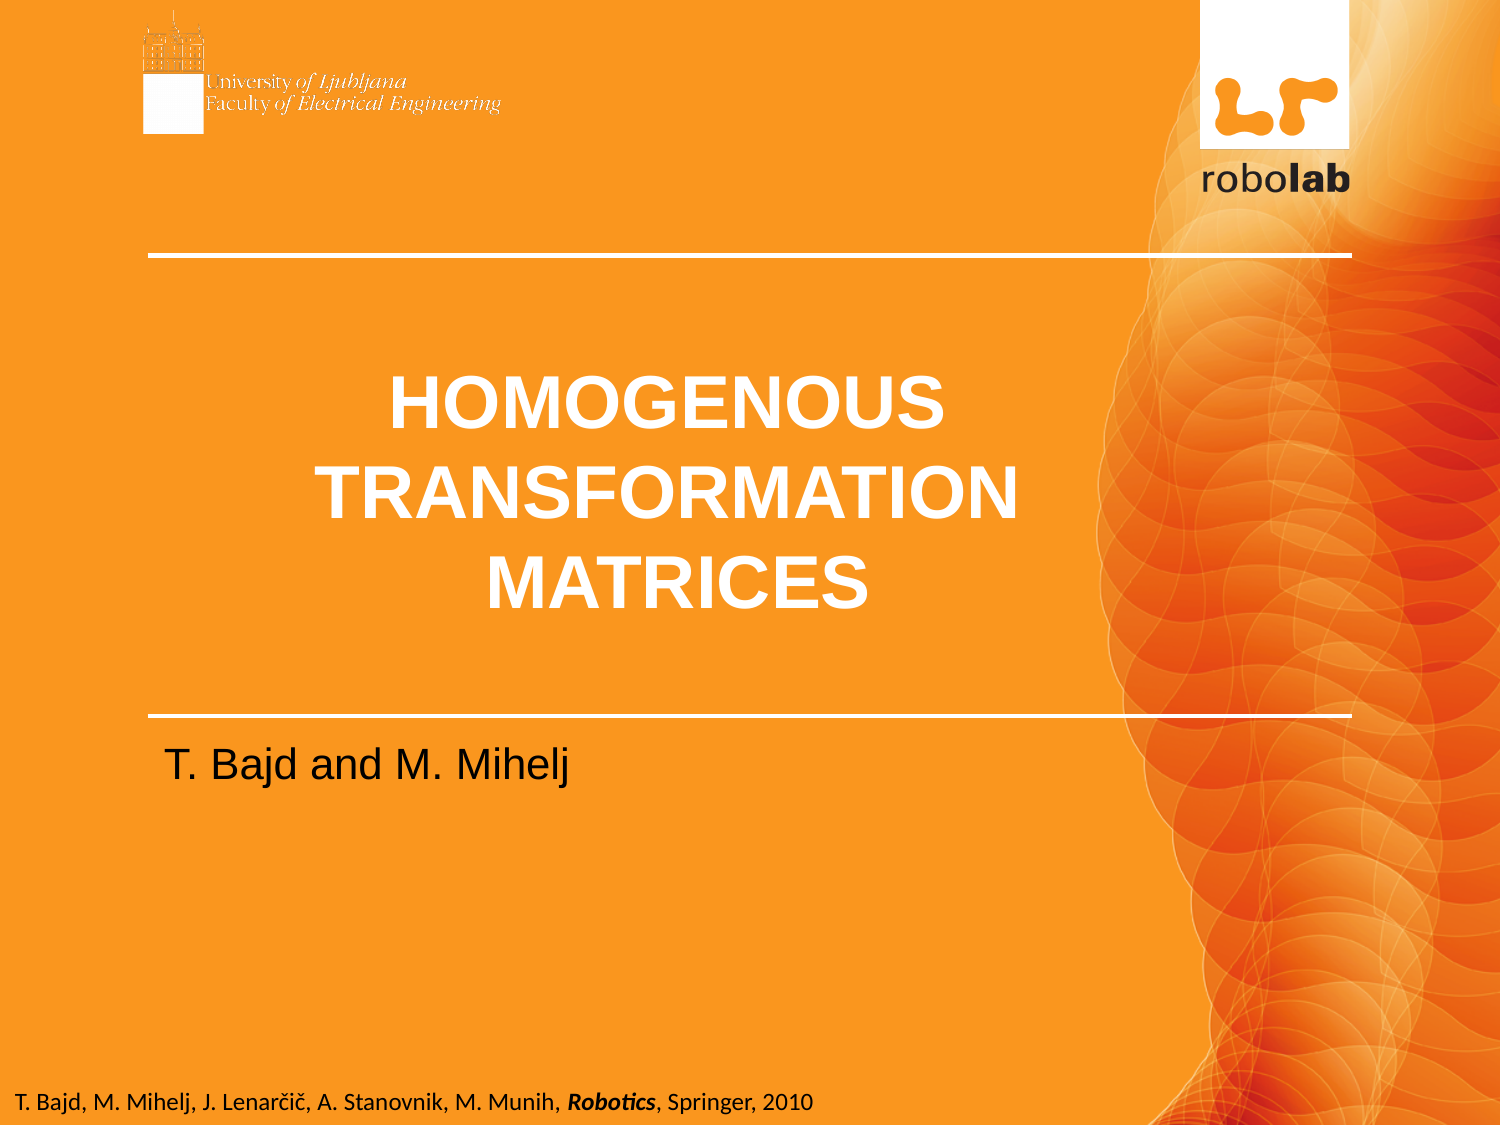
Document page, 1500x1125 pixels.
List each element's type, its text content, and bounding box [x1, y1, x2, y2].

title HOMOGENOUS TRANSFORMATION MATRICES [136, 368, 1200, 610]
picture [143, 10, 501, 134]
picture [1033, 0, 1500, 1125]
subtitle T. Bajd and M. Mihelj [148, 727, 1199, 1016]
